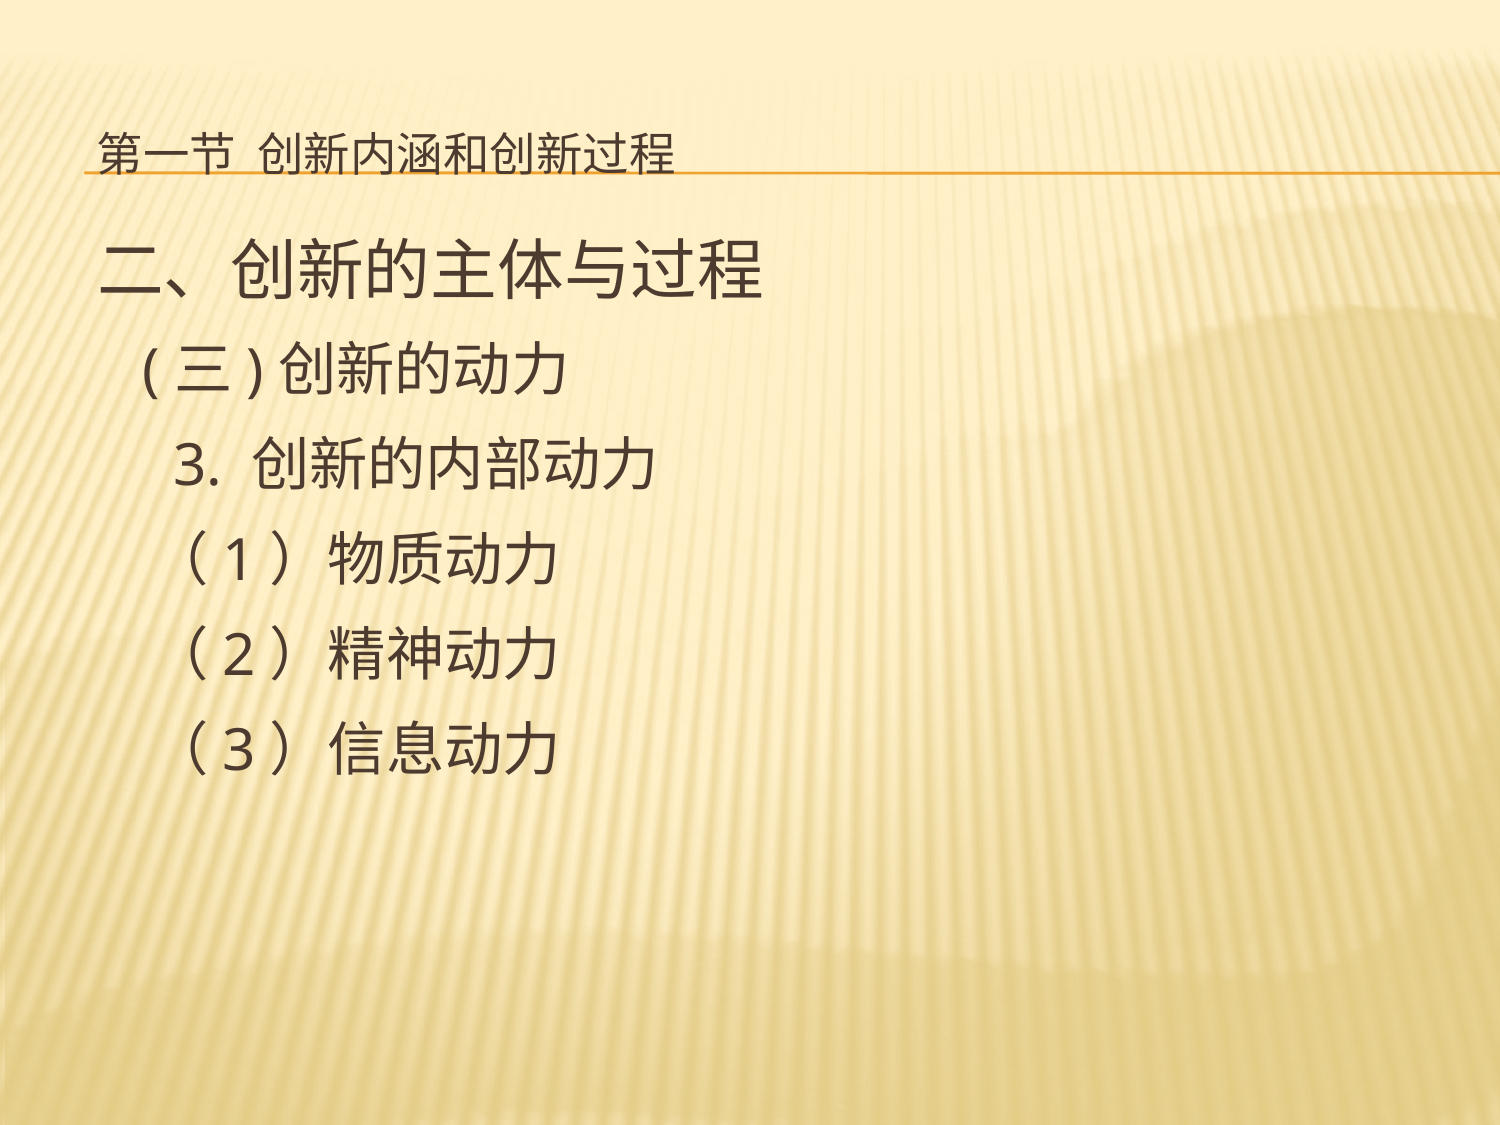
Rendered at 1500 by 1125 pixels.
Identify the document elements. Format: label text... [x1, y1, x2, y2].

title 第一节 创新内涵和创新过程 [82, 117, 1432, 219]
list 二、创新的主体与过程 (三)创新的动力 3. 创新的内部动力 （1）物质动力 （2）精神动力 （3）信息动力 [81, 219, 1433, 1060]
